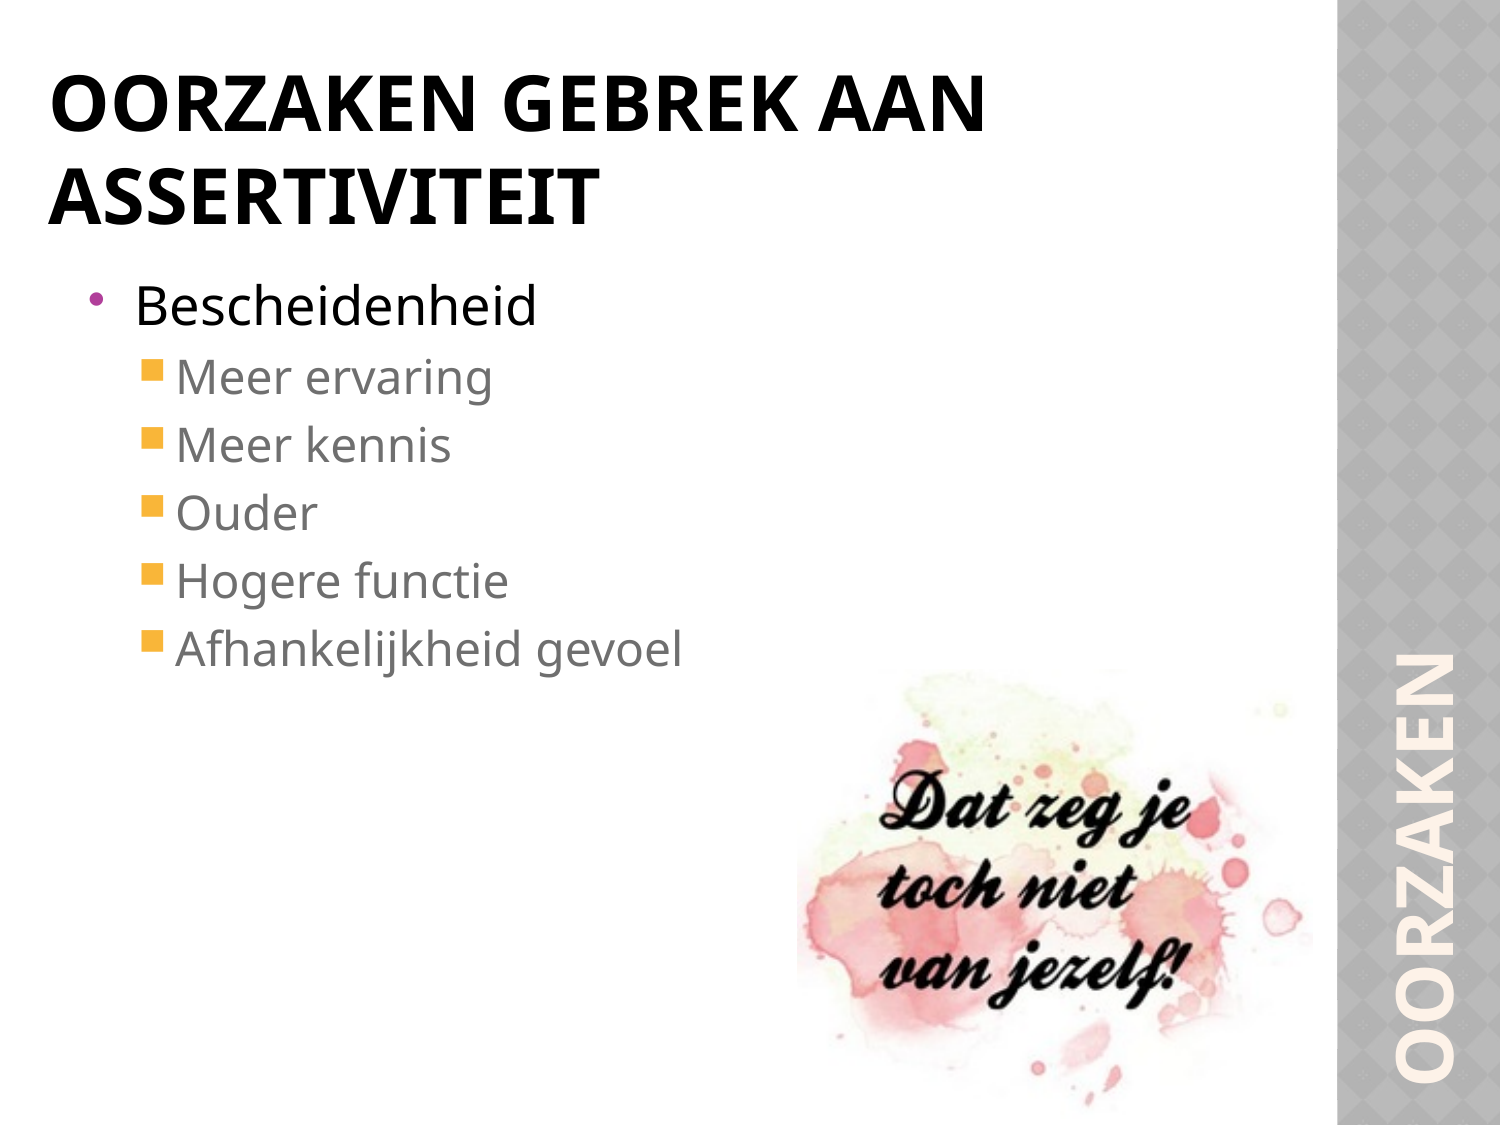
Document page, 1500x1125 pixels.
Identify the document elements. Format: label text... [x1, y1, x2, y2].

list Bescheidenheid Meer ervaring Meer kennis Ouder Hogere functie Afhankelijkheid gevoel [75, 264, 1263, 1059]
title Oorzaken gebrek aan assertiviteit [41, 52, 1366, 240]
picture [796, 668, 1314, 1120]
text_box oorzaken [1352, 586, 1469, 1097]
